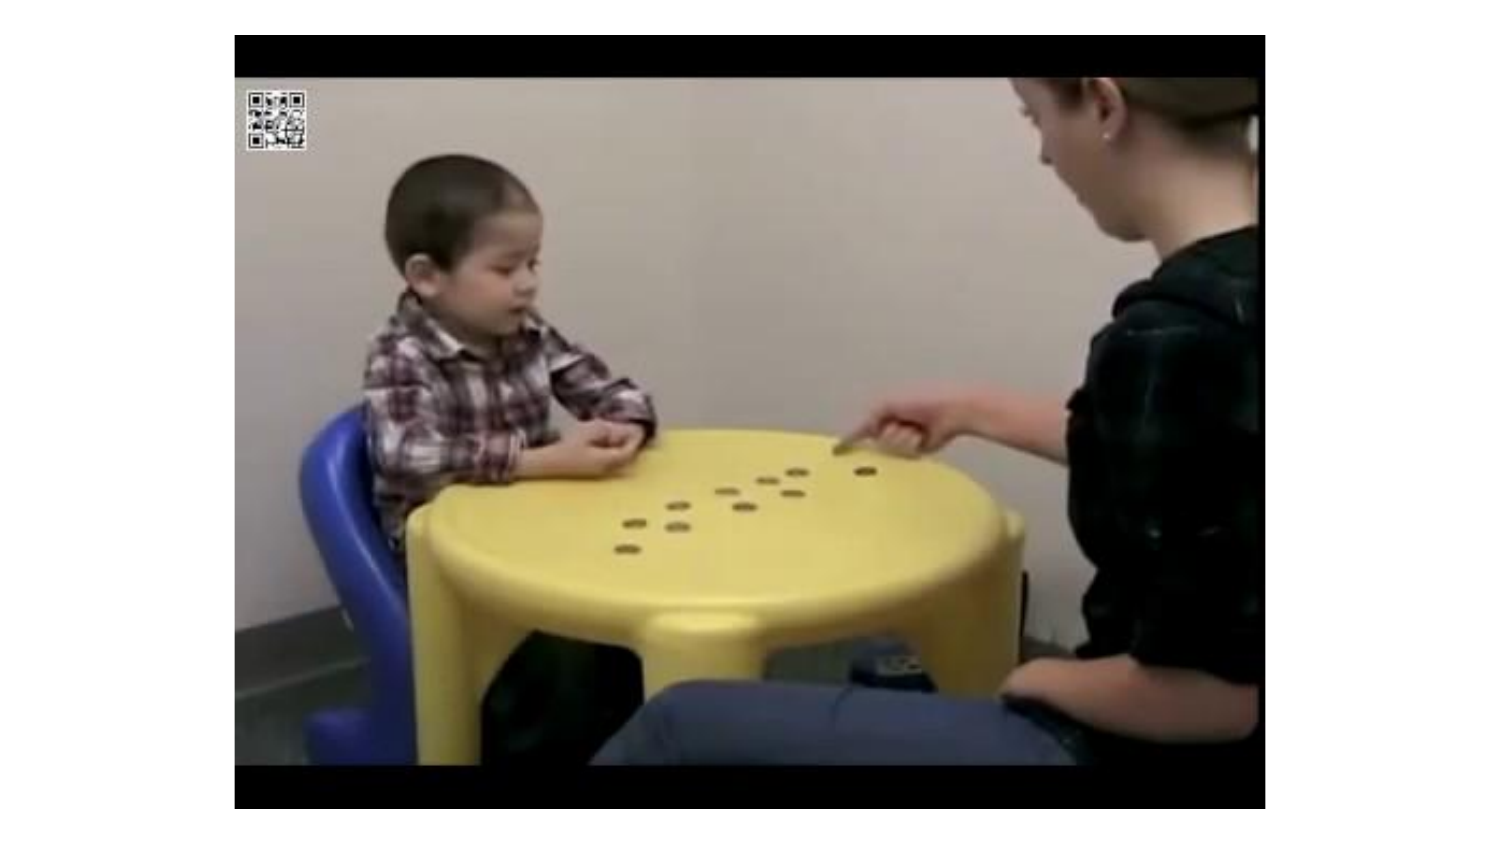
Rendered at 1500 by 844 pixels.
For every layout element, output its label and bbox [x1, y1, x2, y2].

text_box [234, 35, 1266, 809]
